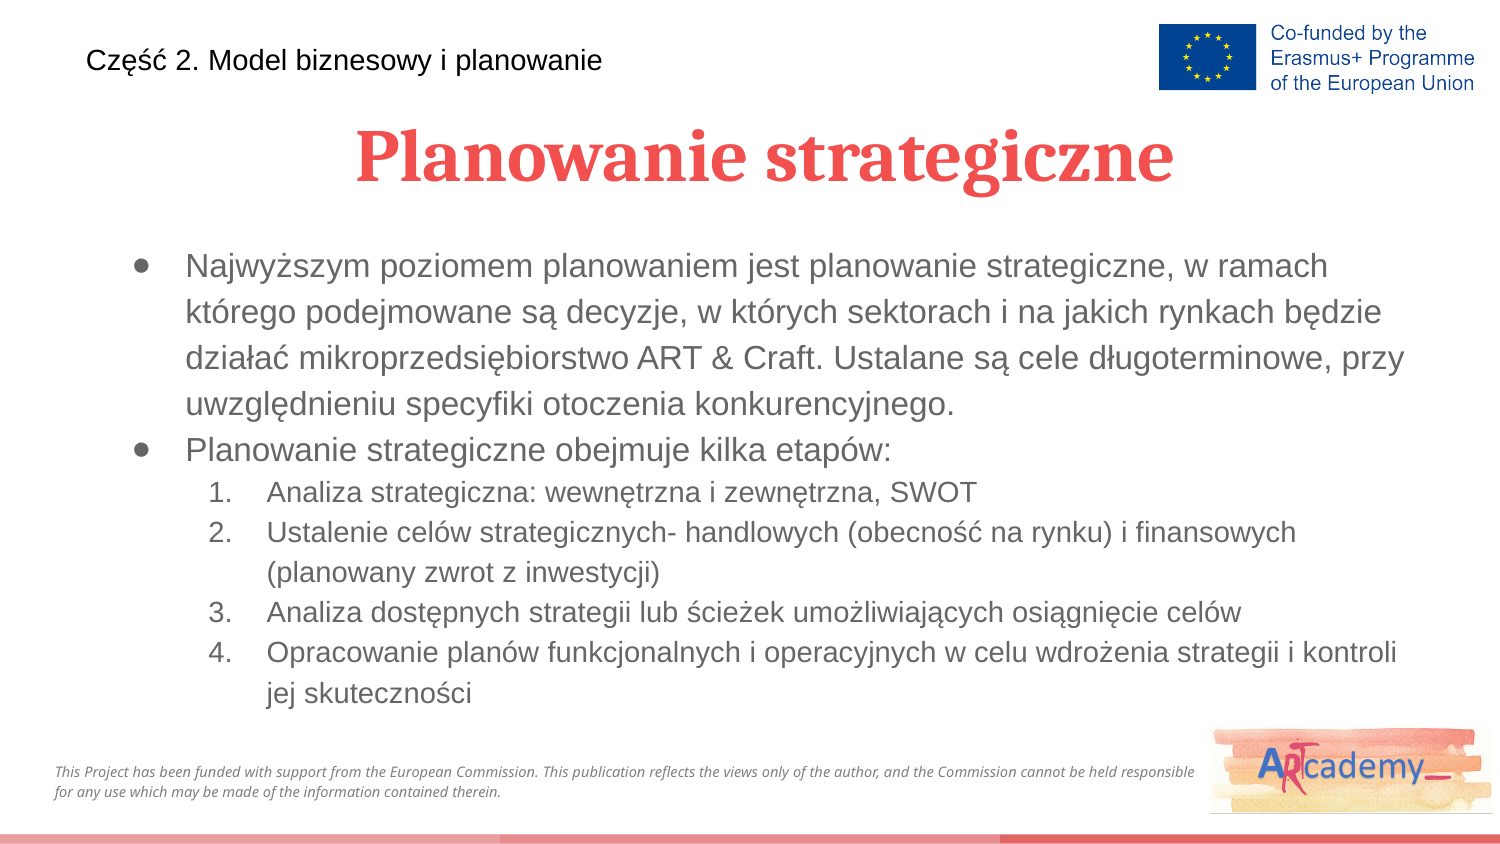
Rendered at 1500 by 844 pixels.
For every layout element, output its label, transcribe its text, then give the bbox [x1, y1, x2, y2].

picture [1158, 24, 1474, 94]
list Najwyższym poziomem planowaniem jest planowanie strategiczne, w ramach którego podejmowane są decyzje, w których sektorach i na jakich rynkach będzie działać mikroprzedsiębiorstwo ART & Craft. Ustalane są cele długoterminowe, przy uwzględnieniu specyfiki otoczenia konkurencyjnego. Planowanie strategiczne obejmuje kilka etapów: Analiza strategiczna: wewnętrzna i zewnętrzna, SWOT Ustalenie celów strategicznych- handlowych (obecność na rynku) i finansowych (planowany zwrot z inwestycji) Analiza dostępnych strategii lub ścieżek umożliwiających osiągnięcie celów Opracowanie planów funkcjonalnych i operacyjnych w celu wdrożenia strategii i kontroli jej skuteczności [95, 223, 1423, 723]
title Planowanie strategiczne [180, 4, 1352, 212]
picture [1210, 709, 1493, 844]
text_box Część 2. Model biznesowy i planowanie [70, 33, 750, 85]
text_box This Project has been funded with support from the European Commission. This publication reflects the views only of the author, and the Commission cannot be held responsible for any use which may be made of the information contained therein. [39, 754, 1205, 799]
